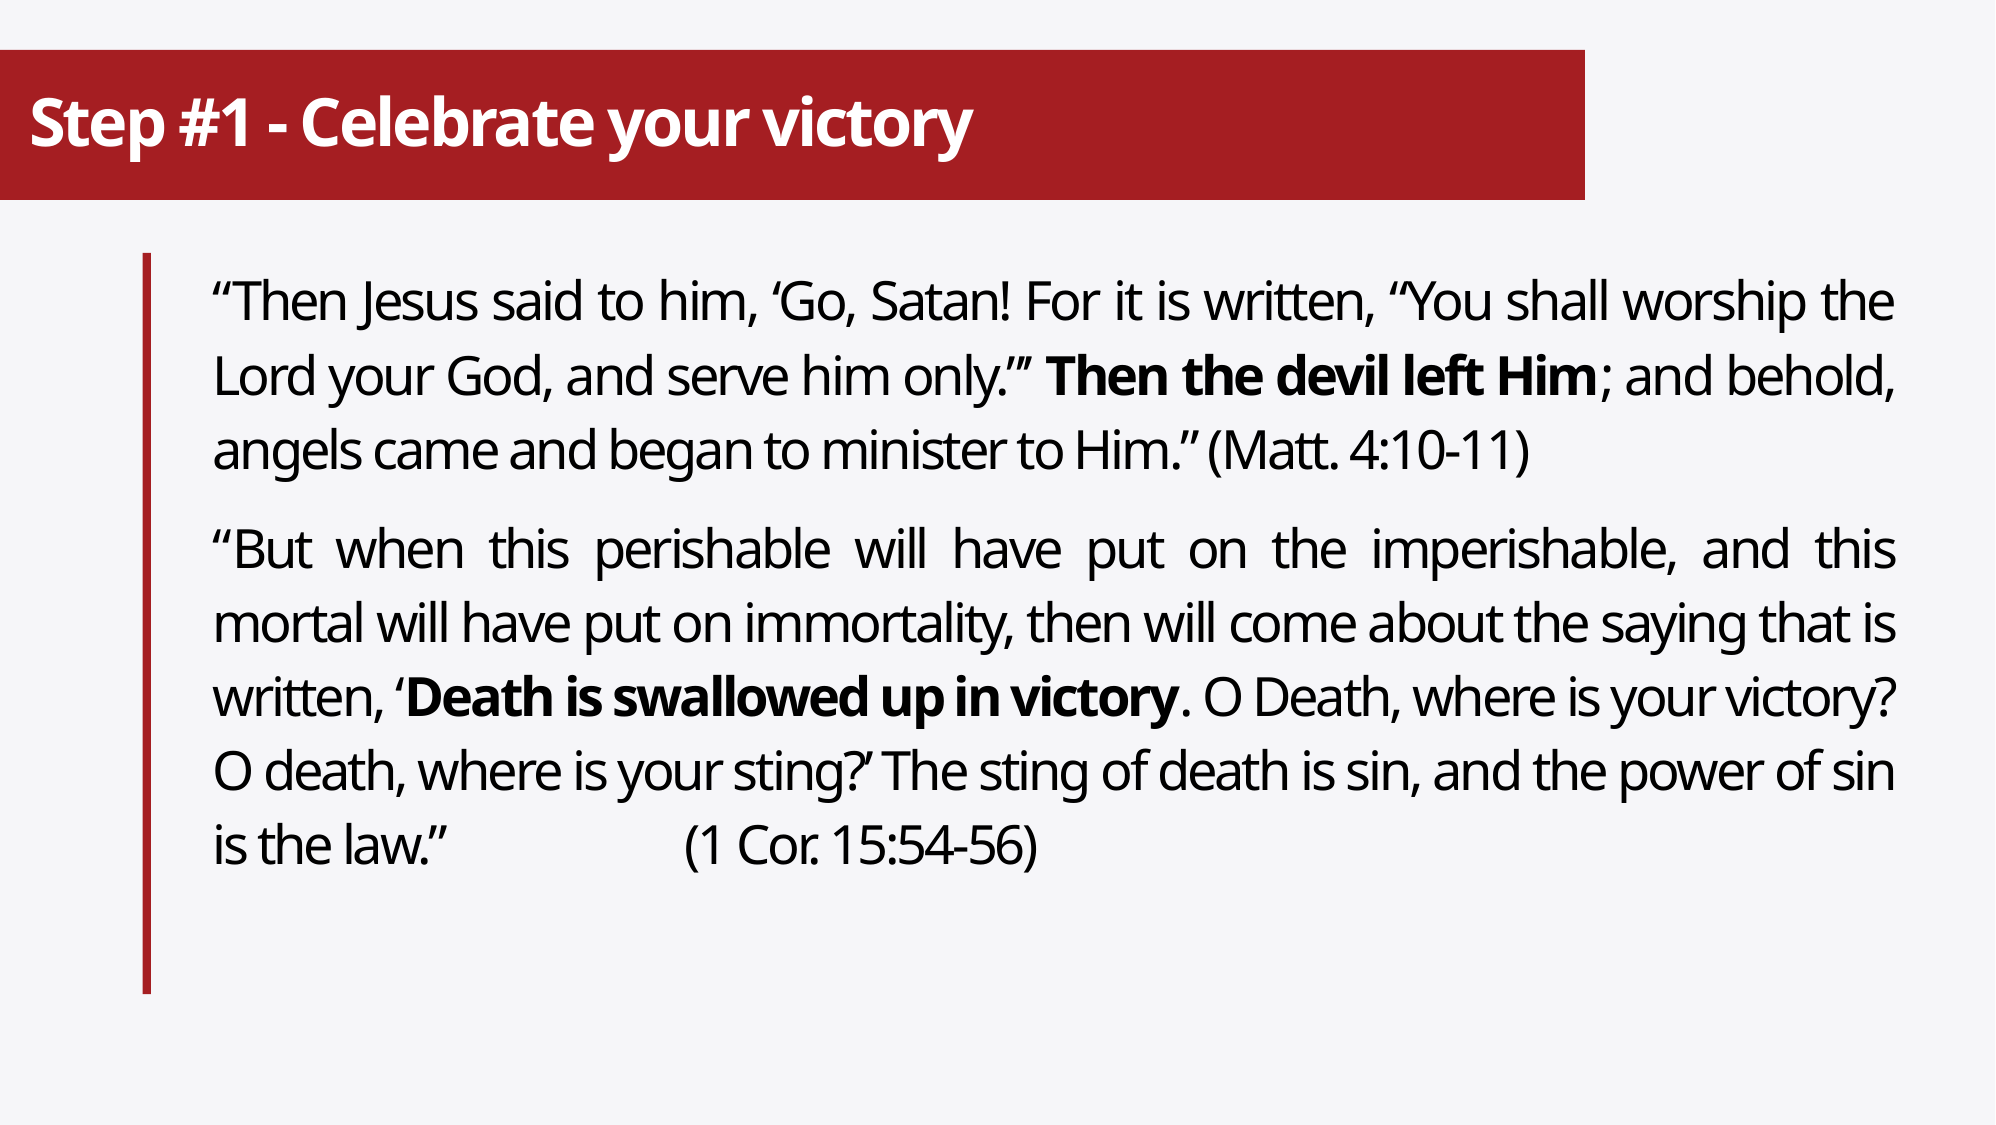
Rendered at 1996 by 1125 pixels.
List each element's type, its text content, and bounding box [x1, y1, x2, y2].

subtitle “Then Jesus said to him, ‘Go, Satan! For it is written, “You shall worship the Lord your God, and serve him only.”’ Then the devil left Him; and behold, angels came and began to minister to Him.” (Matt. 4:10-11) “But when this perishable will have put on the imperishable, and this mortal will have put on immortality, then will come about the saying that is written, ‘Death is swallowed up in victory. O Death, where is your victory? O death, where is your sting?’ The sting of death is sin, and the power of sin is the law.” (1 Cor. 15:54-56) [197, 249, 1910, 1000]
title Step #1 - Celebrate your victory [14, 62, 1810, 188]
